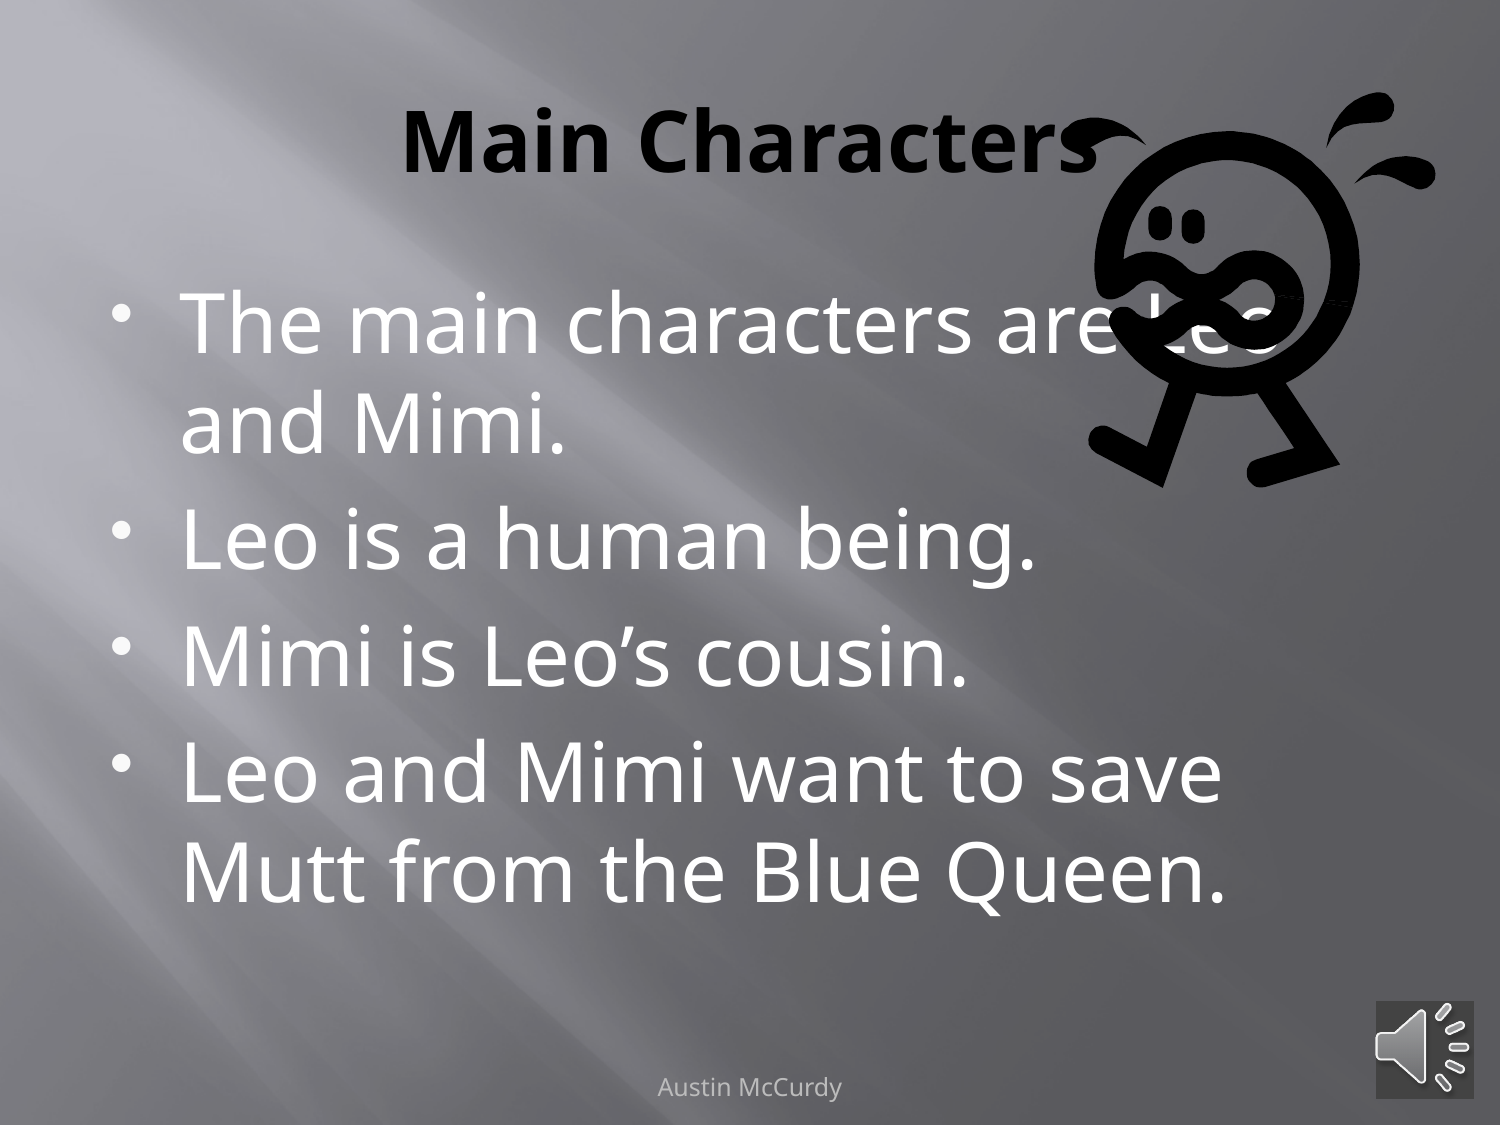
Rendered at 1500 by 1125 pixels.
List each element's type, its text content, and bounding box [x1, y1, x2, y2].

footer Austin McCurdy [512, 1052, 988, 1113]
list The main characters are Leo and Mimi. Leo is a human being. Mimi is Leo’s cousin. Leo and Mimi want to save Mutt from the Blue Queen. [75, 262, 1425, 1035]
picture [1062, 91, 1438, 490]
picture [1374, 999, 1476, 1101]
title Main Characters [75, 45, 1425, 233]
